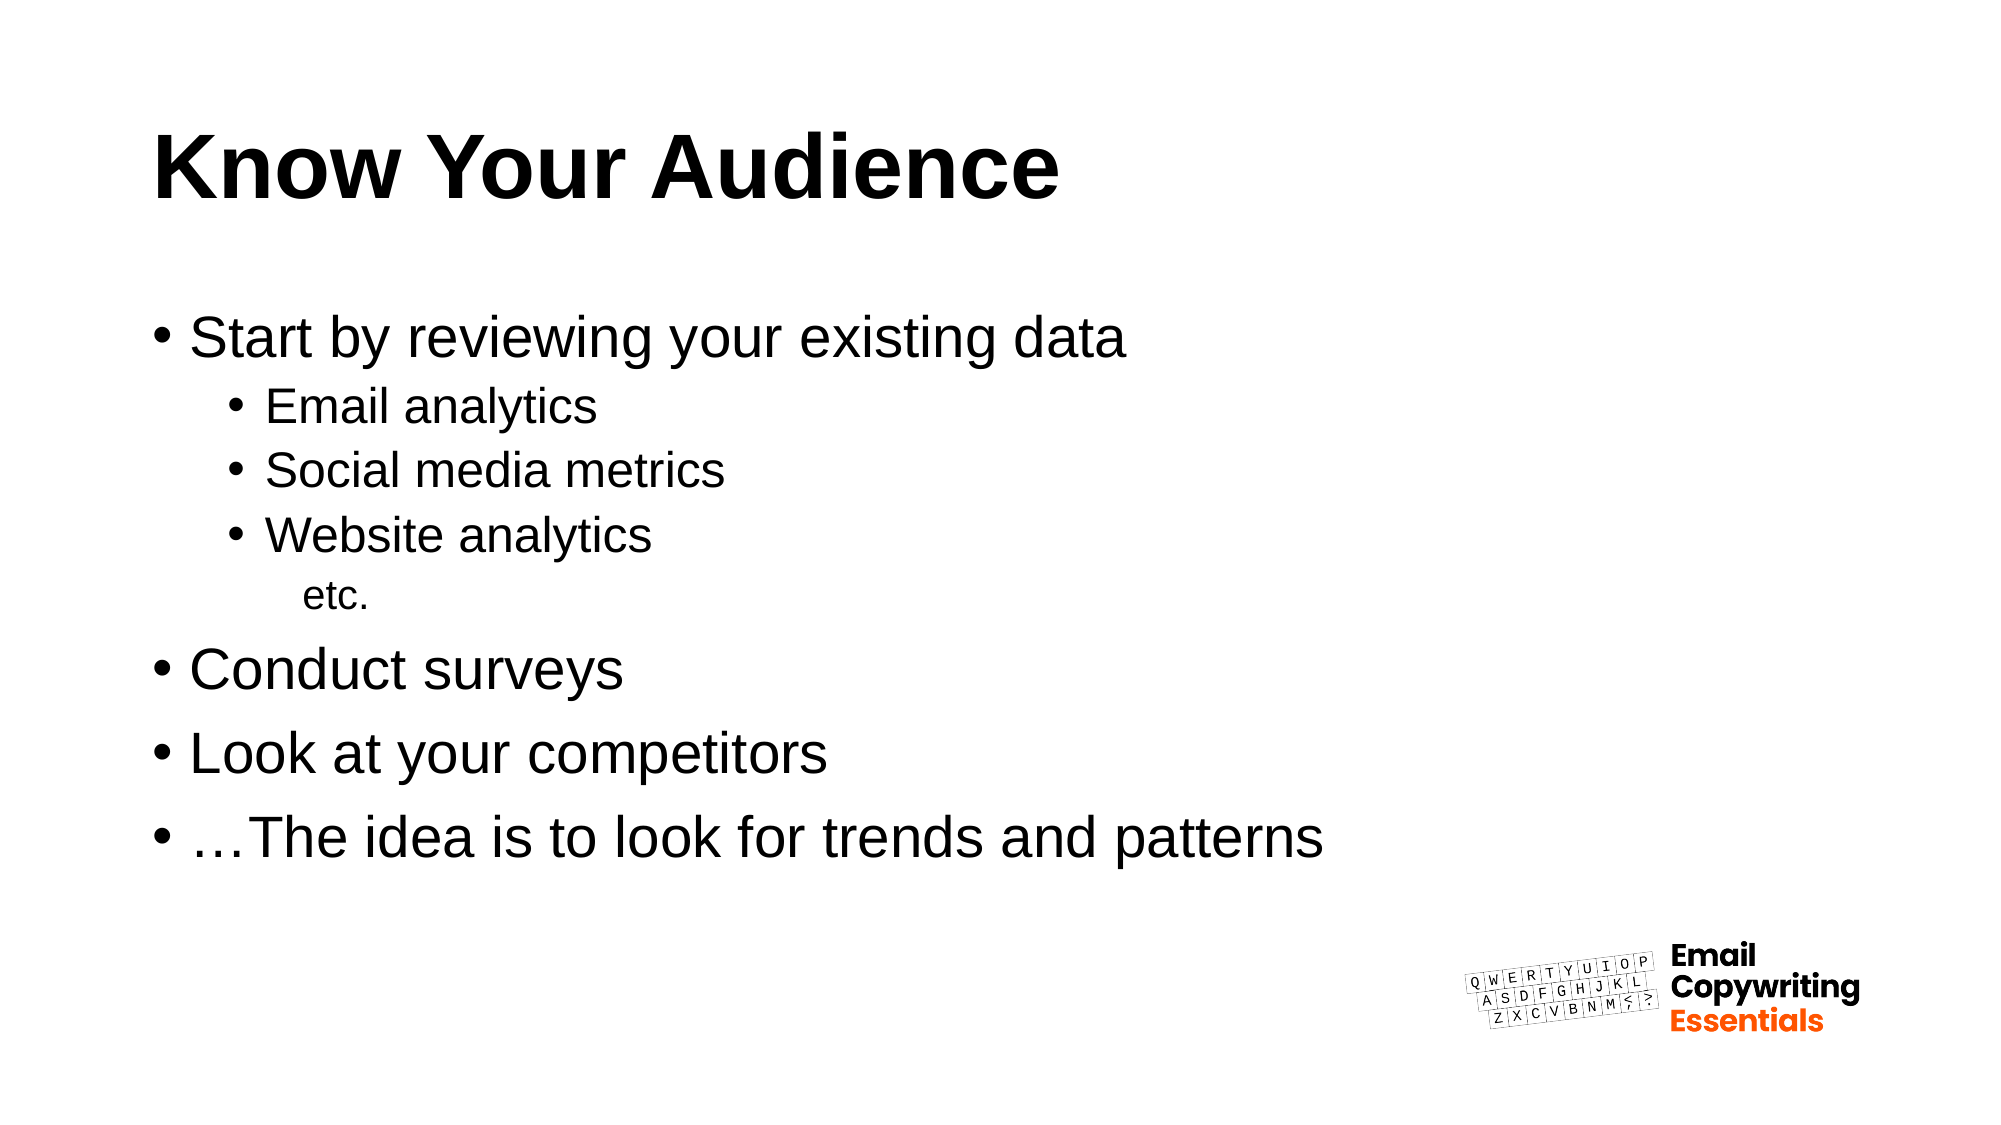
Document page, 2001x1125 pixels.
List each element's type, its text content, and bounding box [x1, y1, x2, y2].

list Start by reviewing your existing data Email analytics Social media metrics Website analytics etc. Conduct surveys Look at your competitors …The idea is to look for trends and patterns [137, 299, 1863, 1014]
picture [1462, 1014, 1863, 1066]
title Know Your Audience [137, 59, 1863, 278]
